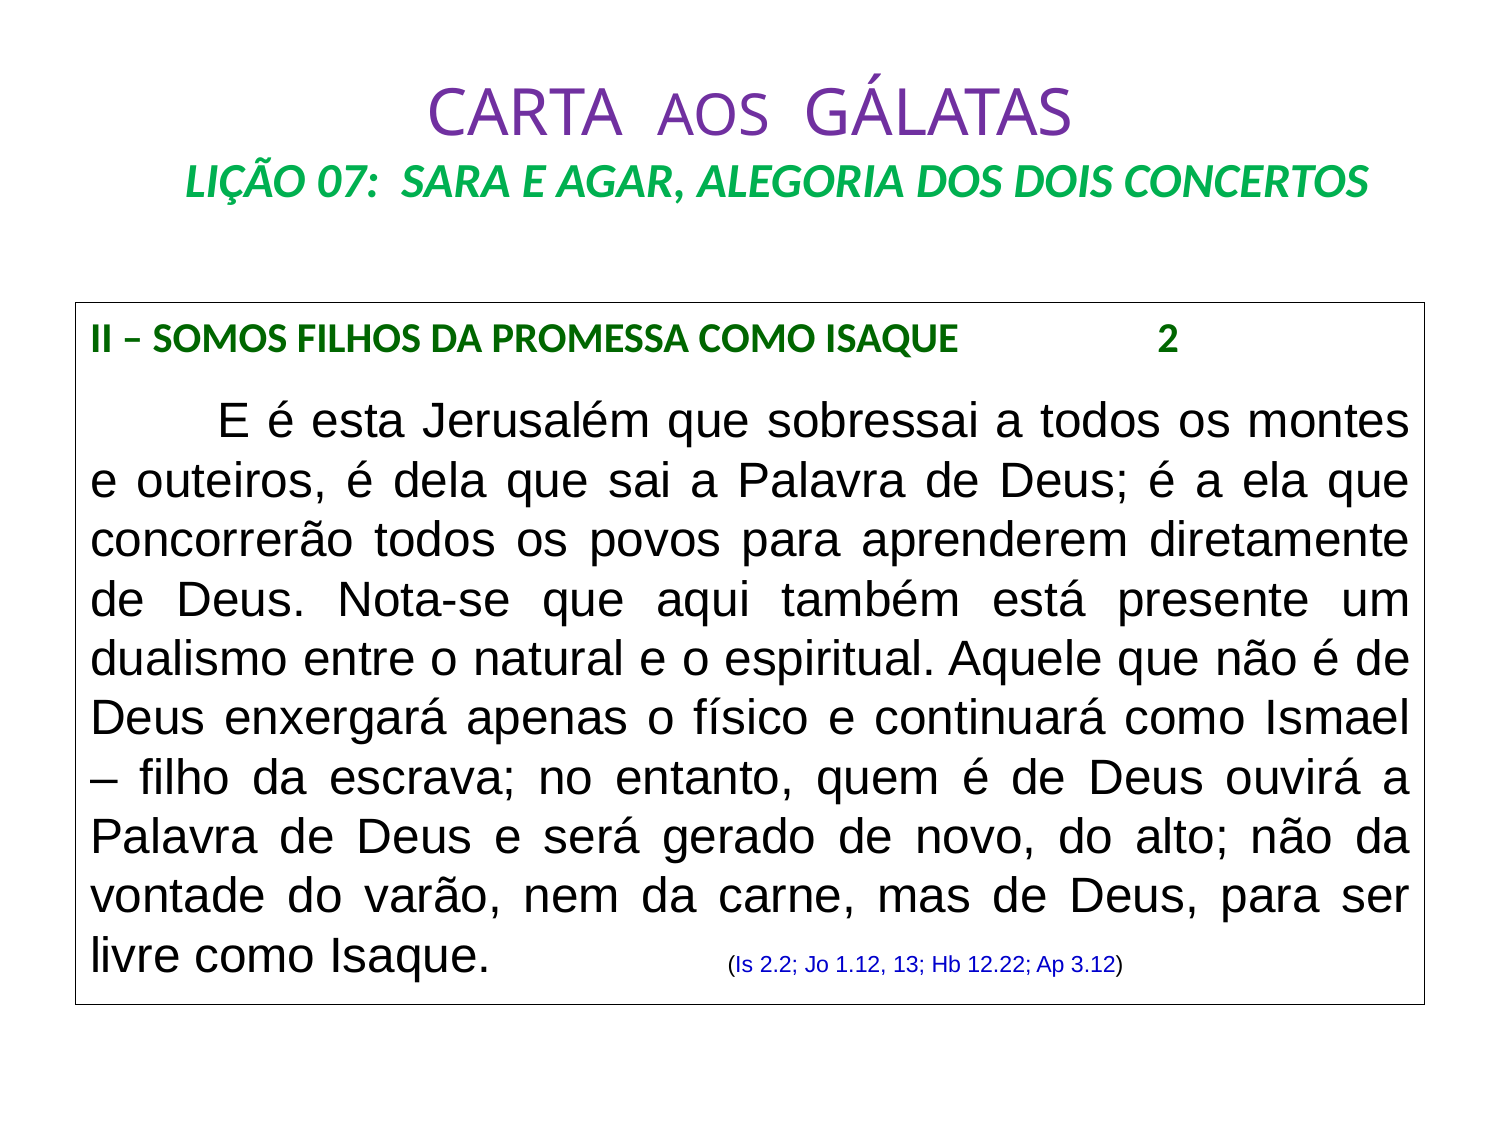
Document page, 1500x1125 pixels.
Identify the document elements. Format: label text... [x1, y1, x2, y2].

title CARTA AOS GÁLATAS LIÇÃO 07: SARA E AGAR, ALEGORIA DOS DOIS CONCERTOS [75, 45, 1425, 233]
list II – SOMOS FILHOS DA PROMESSA COMO ISAQUE 2 E é esta Jerusalém que sobressai a todos os montes e outeiros, é dela que sai a Palavra de Deus; é a ela que concorrerão todos os povos para aprenderem diretamente de Deus. Nota-se que aqui também está presente um dualismo entre o natural e o espiritual. Aquele que não é de Deus enxergará apenas o físico e continuará como Ismael – filho da escrava; no entanto, quem é de Deus ouvirá a Palavra de Deus e será gerado de novo, do alto; não da vontade do varão, nem da carne, mas de Deus, para ser livre como Isaque. (Is 2.2; Jo 1.12, 13; Hb 12.22; Ap 3.12) [75, 302, 1425, 1005]
